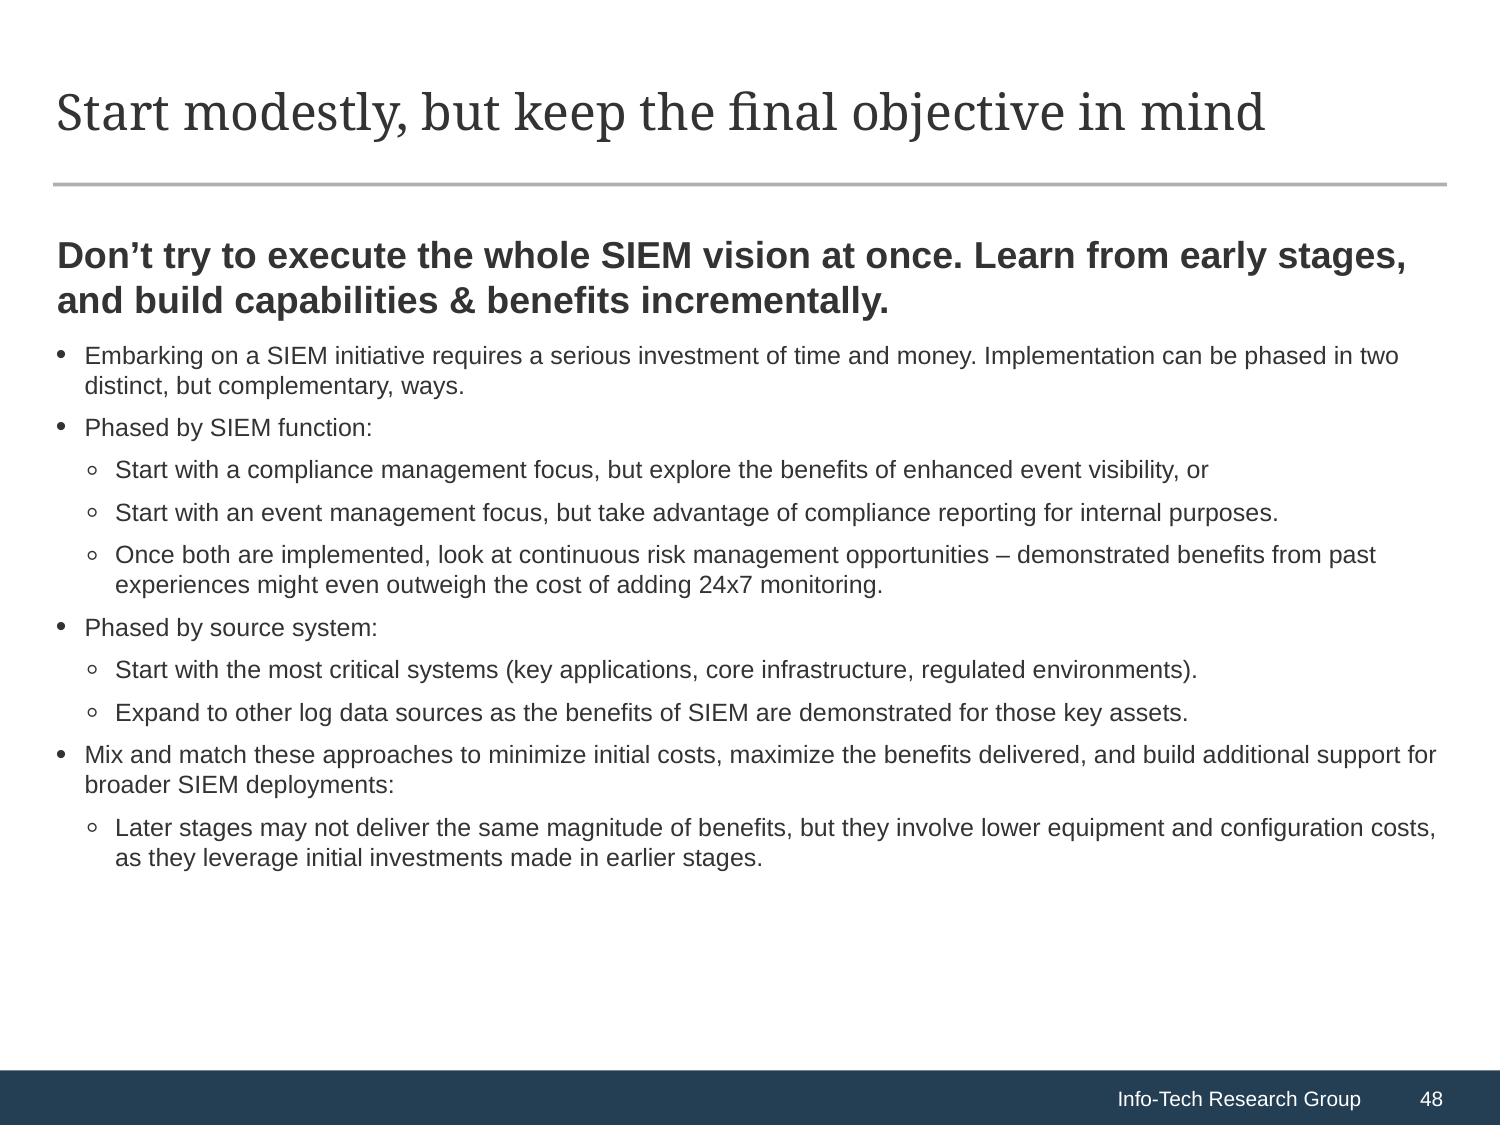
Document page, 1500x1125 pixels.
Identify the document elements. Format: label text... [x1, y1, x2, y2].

list Don’t try to execute the whole SIEM vision at once. Learn from early stages, and build capabilities & benefits incrementally. [41, 223, 1457, 331]
list Embarking on a SIEM initiative requires a serious investment of time and money. Implementation can be phased in two distinct, but complementary, ways. Phased by SIEM function: Start with a compliance management focus, but explore the benefits of enhanced event visibility, or Start with an event management focus, but take advantage of compliance reporting for internal purposes. Once both are implemented, look at continuous risk management opportunities – demonstrated benefits from past experiences might even outweigh the cost of adding 24x7 monitoring. Phased by source system: Start with the most critical systems (key applications, core infrastructure, regulated environments). Expand to other log data sources as the benefits of SIEM are demonstrated for those key assets. Mix and match these approaches to minimize initial costs, maximize the benefits delivered, and build additional support for broader SIEM deployments: Later stages may not deliver the same magnitude of benefits, but they involve lower equipment and configuration costs, as they leverage initial investments made in earlier stages. [40, 331, 1457, 1040]
title Start modestly, but keep the final objective in mind [41, 42, 1457, 185]
